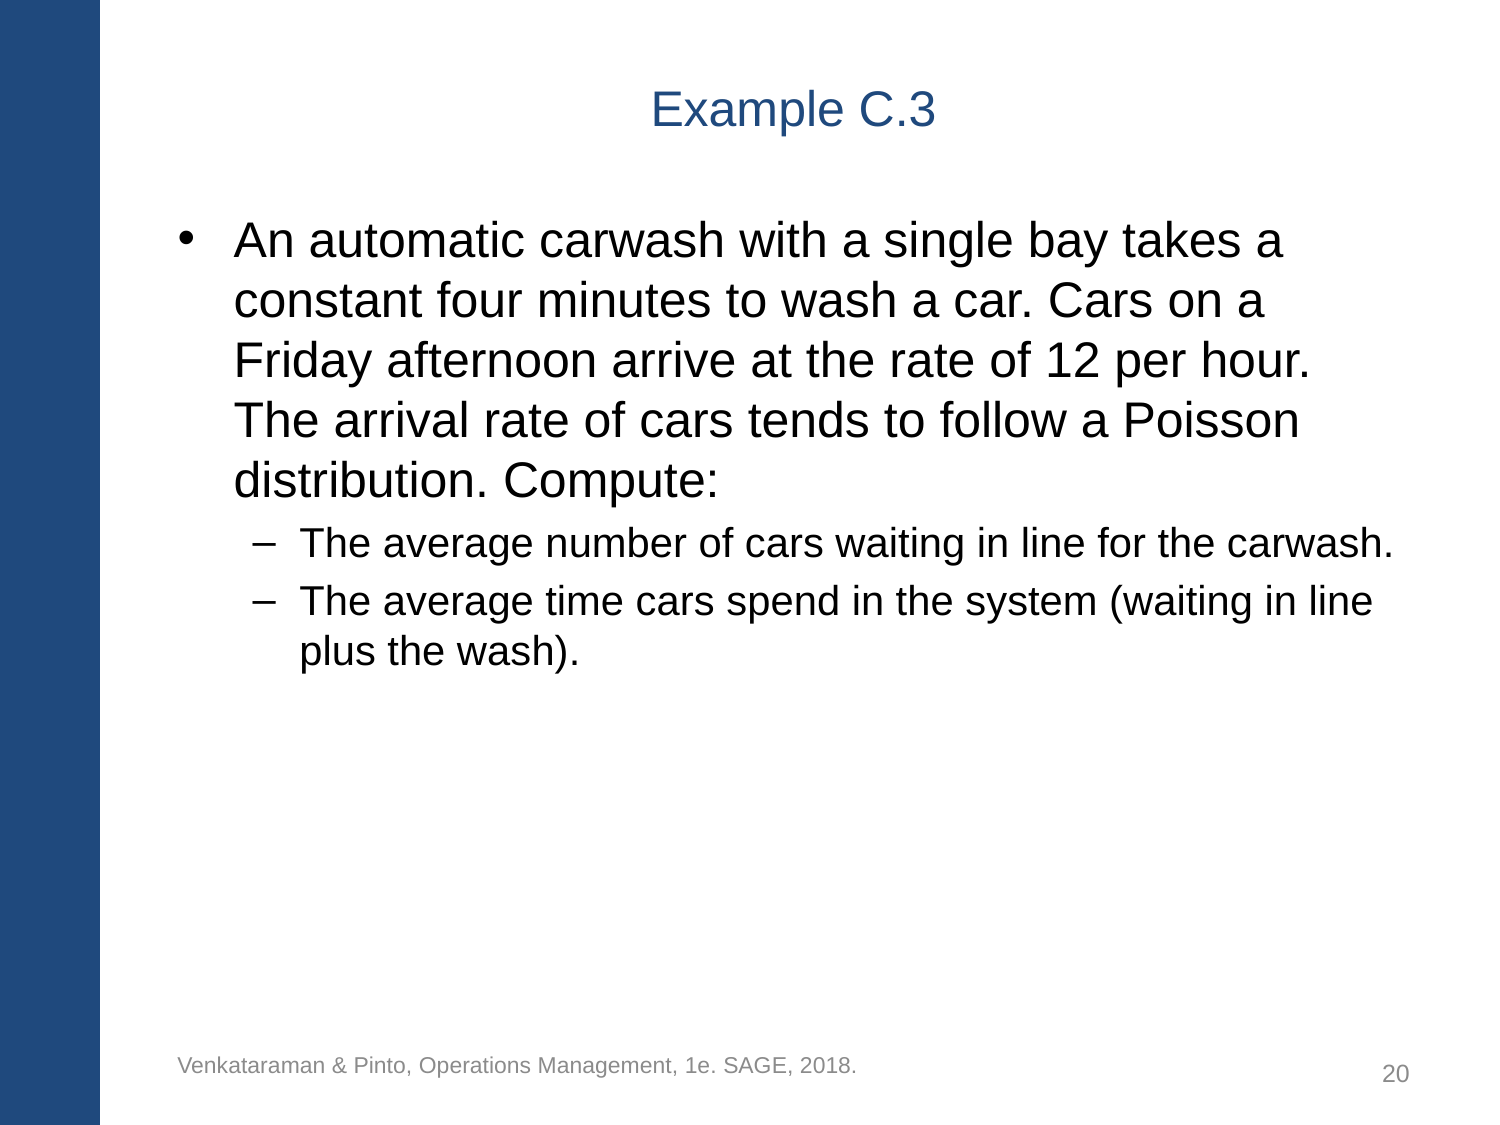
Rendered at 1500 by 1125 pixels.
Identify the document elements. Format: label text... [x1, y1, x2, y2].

list An automatic carwash with a single bay takes a constant four minutes to wash a car. Cars on a Friday afternoon arrive at the rate of 12 per hour. The arrival rate of cars tends to follow a Poisson distribution. Compute: The average number of cars waiting in line for the carwash. The average time cars spend in the system (waiting in line plus the wash). [162, 200, 1425, 1025]
footer Venkataraman & Pinto, Operations Management, 1e. SAGE, 2018. [162, 1042, 1313, 1103]
slide_number 20 [1350, 1042, 1425, 1103]
title Example C.3 [162, 12, 1425, 200]
